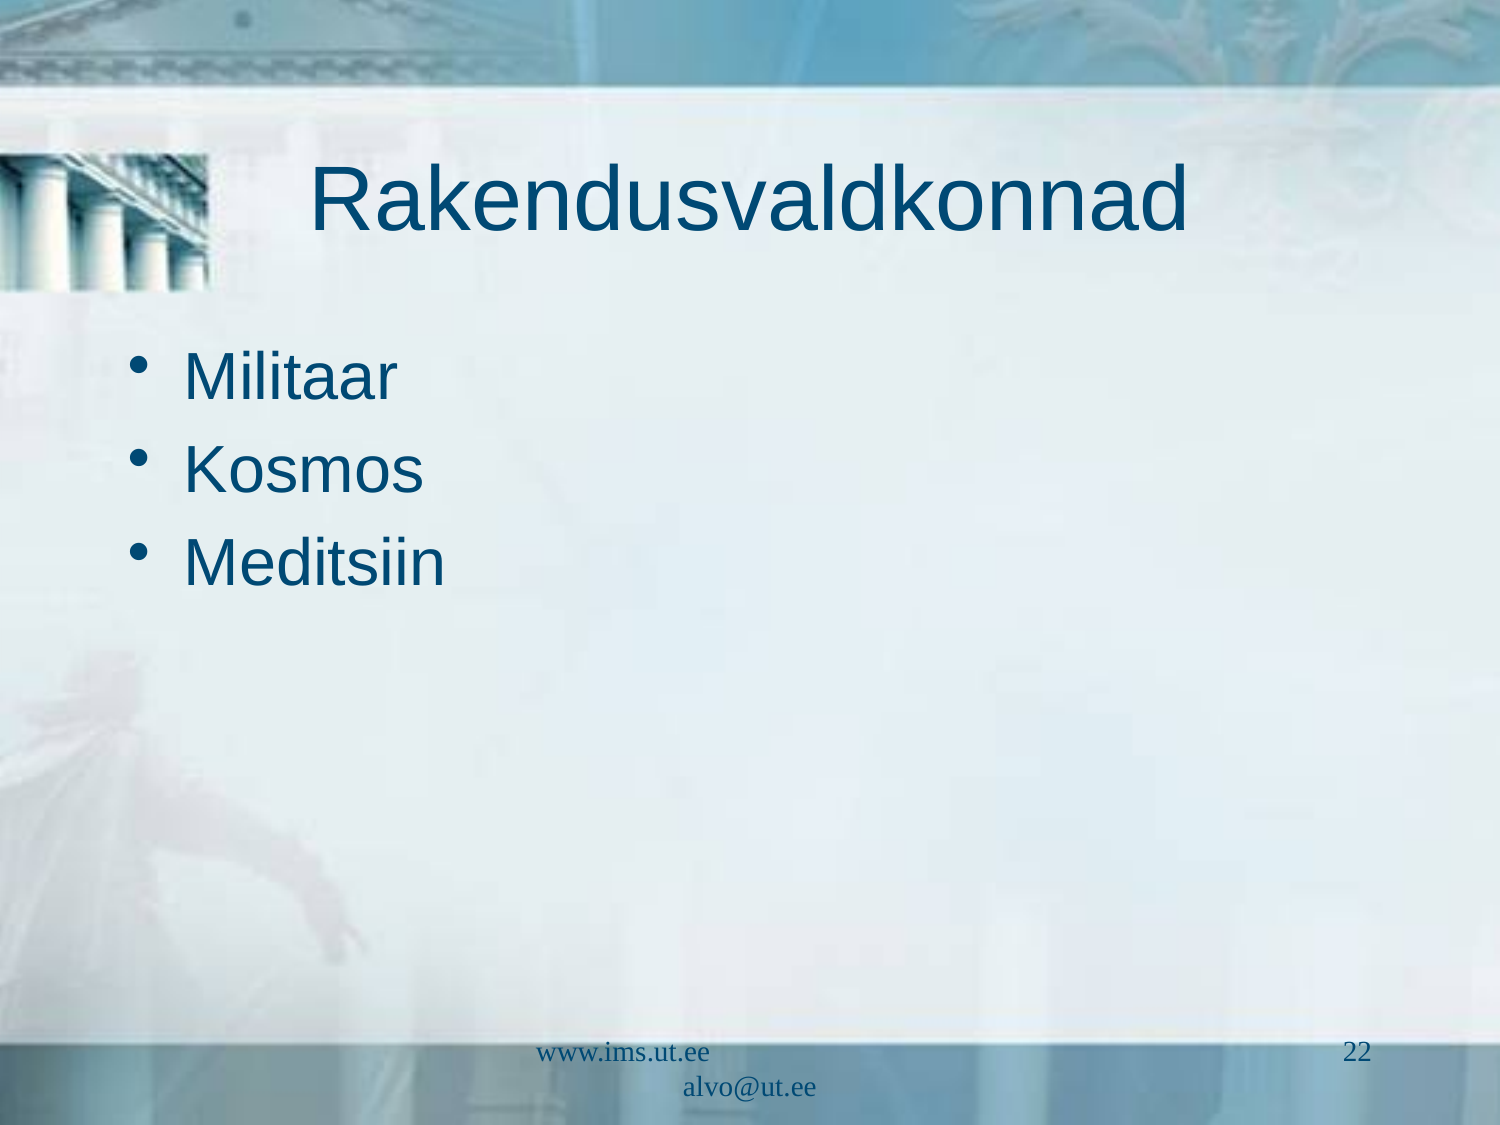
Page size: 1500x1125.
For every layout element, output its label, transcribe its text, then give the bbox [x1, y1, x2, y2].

picture [0, 0, 1500, 1125]
list Militaar Kosmos Meditsiin [112, 324, 1388, 1001]
footer www.ims.ut.ee alvo@ut.ee [512, 1024, 988, 1101]
title Rakendusvaldkonnad [112, 99, 1388, 288]
slide_number 22 [1074, 1024, 1388, 1101]
